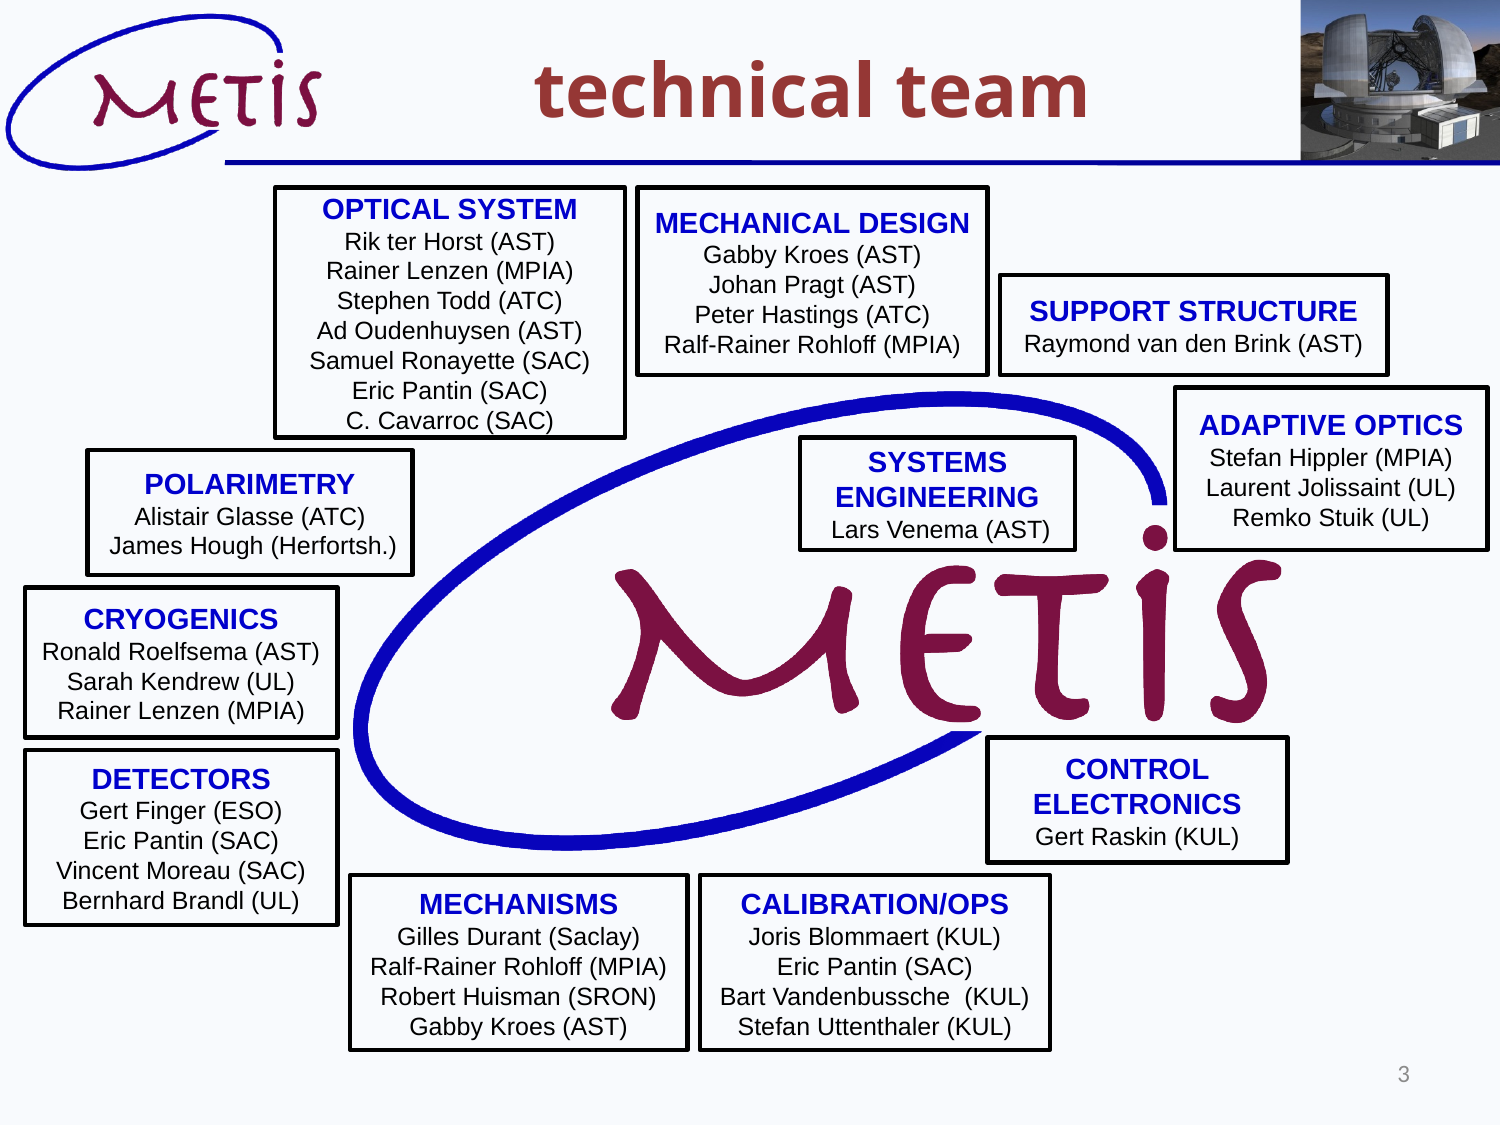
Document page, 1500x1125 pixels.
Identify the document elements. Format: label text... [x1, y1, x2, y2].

title technical team [341, 12, 1301, 160]
picture [0, 0, 337, 188]
text_box CRYOGENICS Ronald Roelfsema (AST) Sarah Kendrew (UL) Rainer Lenzen (MPIA) [23, 585, 332, 740]
text_box ADAPTIVE OPTICS Stefan Hippler (MPIA) Laurent Jolissaint (UL) Remko Stuik (UL) [1332, 385, 1490, 552]
text_box SUPPORT STRUCTURE Raymond van den Brink (AST) [998, 273, 1390, 377]
text_box POLARIMETRY Alistair Glasse (ATC) James Hough (Herfortsh.) [85, 448, 332, 577]
picture [1300, 0, 1500, 160]
text_box MECHANICAL DESIGN Gabby Kroes (AST) Johan Pragt (AST) Peter Hastings (ATC) Ralf-Rainer Rohloff (MPIA) [635, 185, 990, 348]
slide_number 3 [1074, 1042, 1425, 1103]
picture [337, 349, 1328, 902]
text_box CALIBRATION/OPS Joris Blommaert (KUL) Eric Pantin (SAC) Bart Vandenbussche (KUL) Stefan Uttenthaler (KUL) [698, 911, 1052, 1052]
text_box MECHANISMS Gilles Durant (Saclay) Ralf-Rainer Rohloff (MPIA) Robert Huisman (SRON) Gabby Kroes (AST) [348, 911, 690, 1052]
text_box DETECTORS Gert Finger (ESO) Eric Pantin (SAC) Vincent Moreau (SAC) Bernhard Brandl (UL) [23, 748, 340, 927]
text_box OPTICAL SYSTEM Rik ter Horst (AST) Rainer Lenzen (MPIA) Stephen Todd (ATC) Ad Oudenhuysen (AST) Samuel Ronayette (SAC) Eric Pantin (SAC) C. Cavarroc (SAC) [273, 185, 627, 440]
